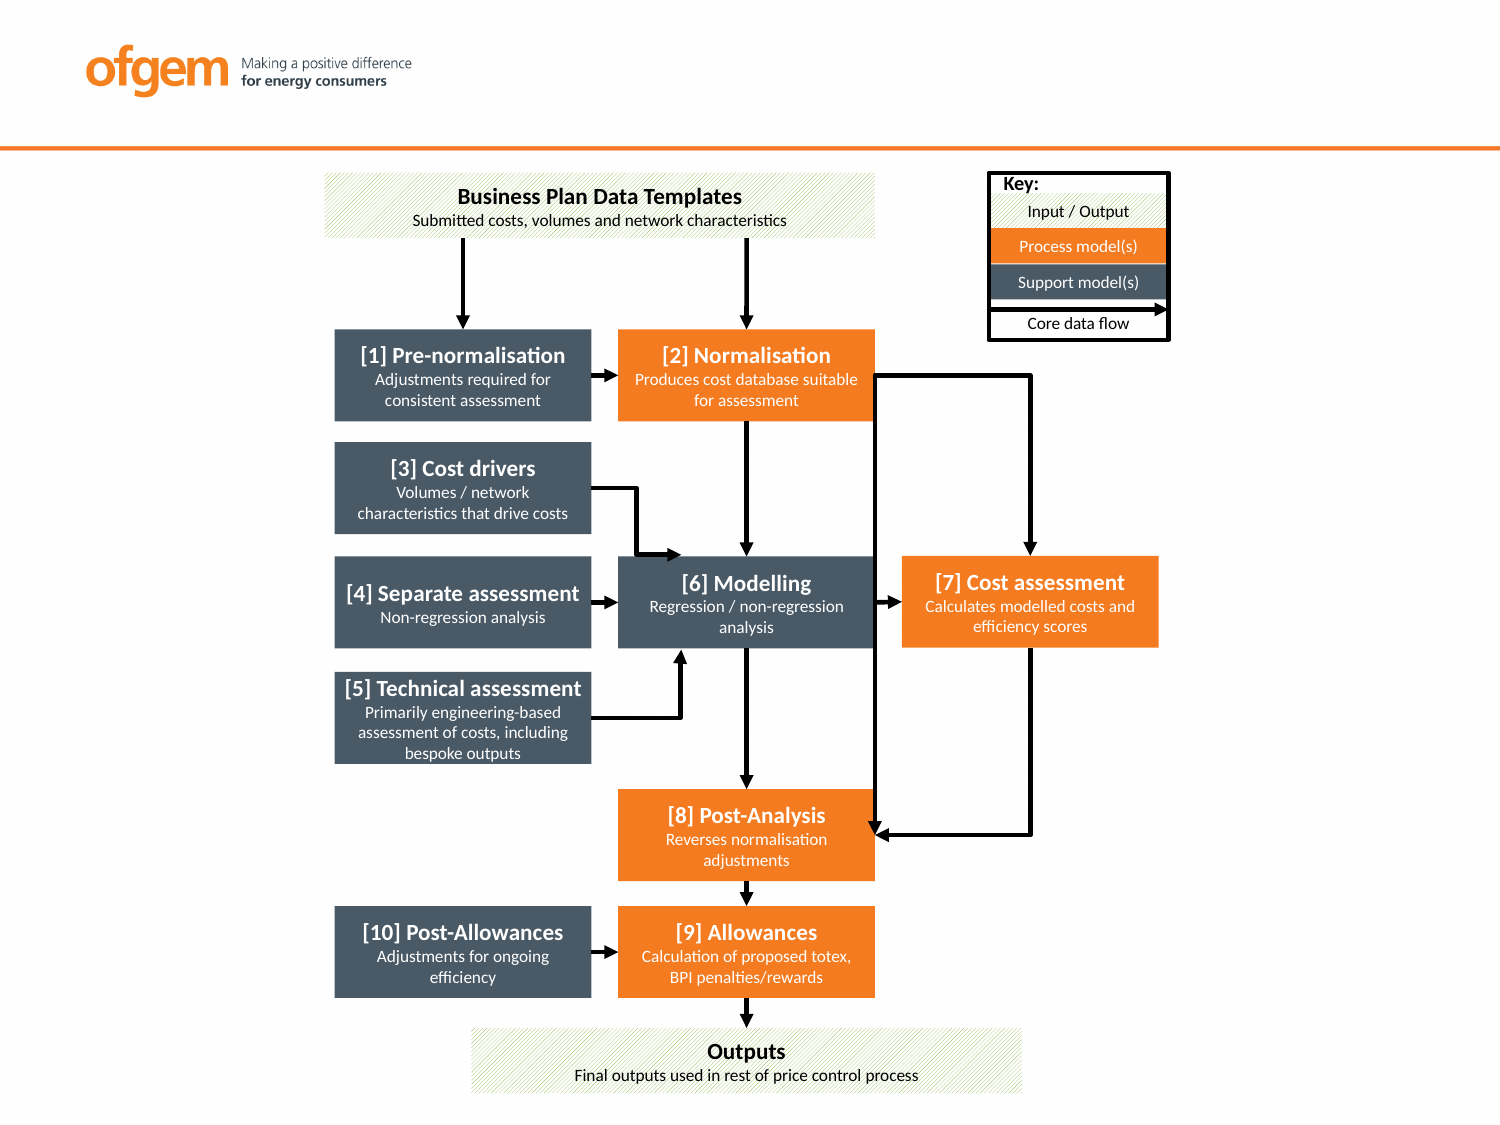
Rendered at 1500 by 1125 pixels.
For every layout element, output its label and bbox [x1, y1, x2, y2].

picture [0, 0, 1500, 1125]
text_box [324, 172, 1169, 1094]
